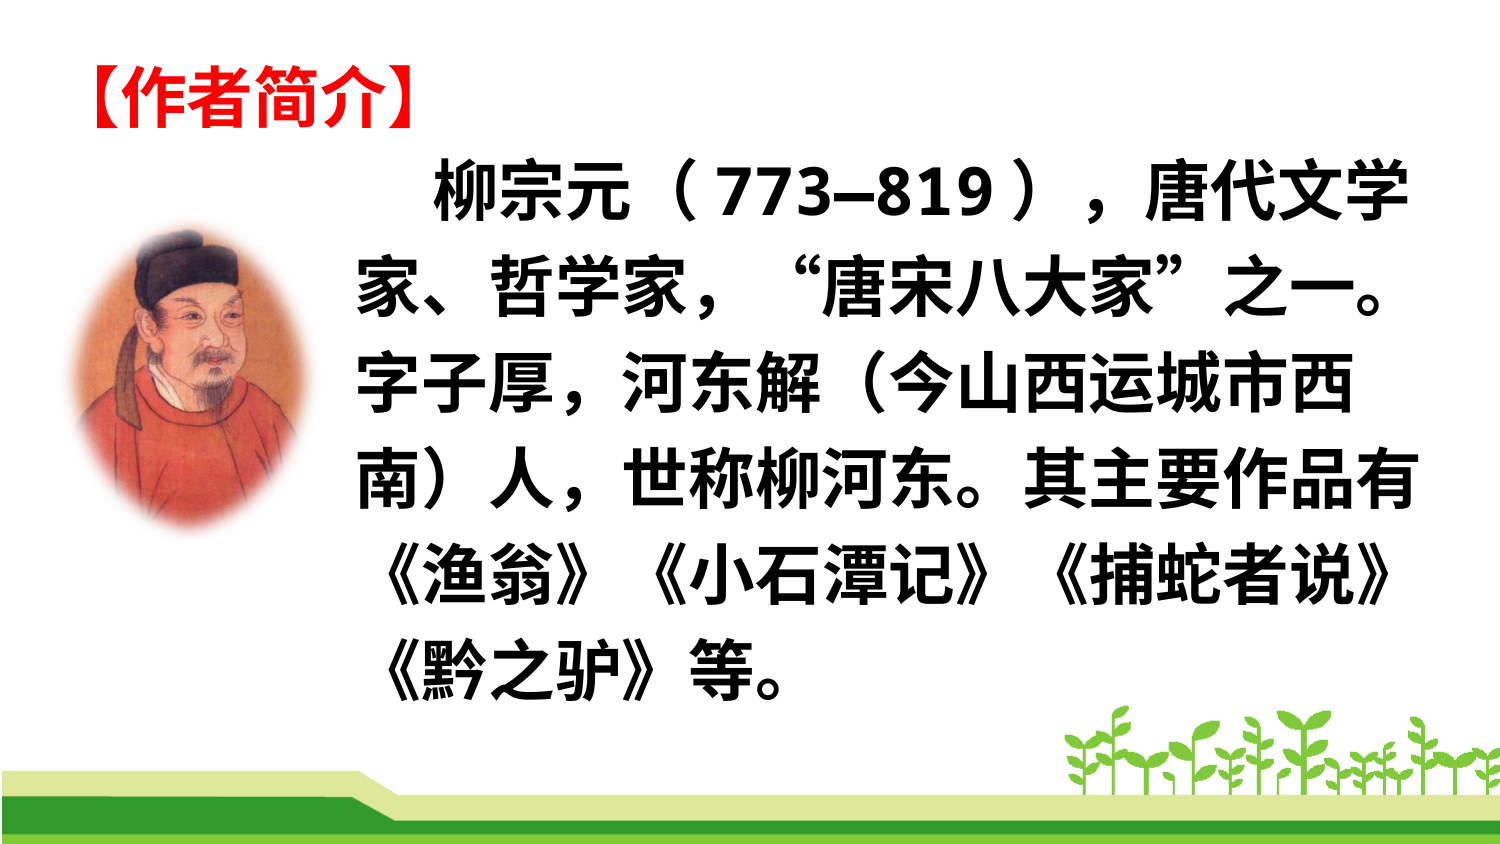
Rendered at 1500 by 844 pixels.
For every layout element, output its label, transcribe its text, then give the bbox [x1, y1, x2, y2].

text_box 【作者简介】 [38, 48, 470, 144]
picture [0, 0, 1500, 844]
text_box 柳宗元（773—819），唐代文学家、哲学家，“唐宋八大家”之一。字子厚，河东解（今山西运城市西南）人，世称柳河东。其主要作品有《渔翁》《小石潭记》《捕蛇者说》《黔之驴》等。 [340, 125, 1441, 716]
